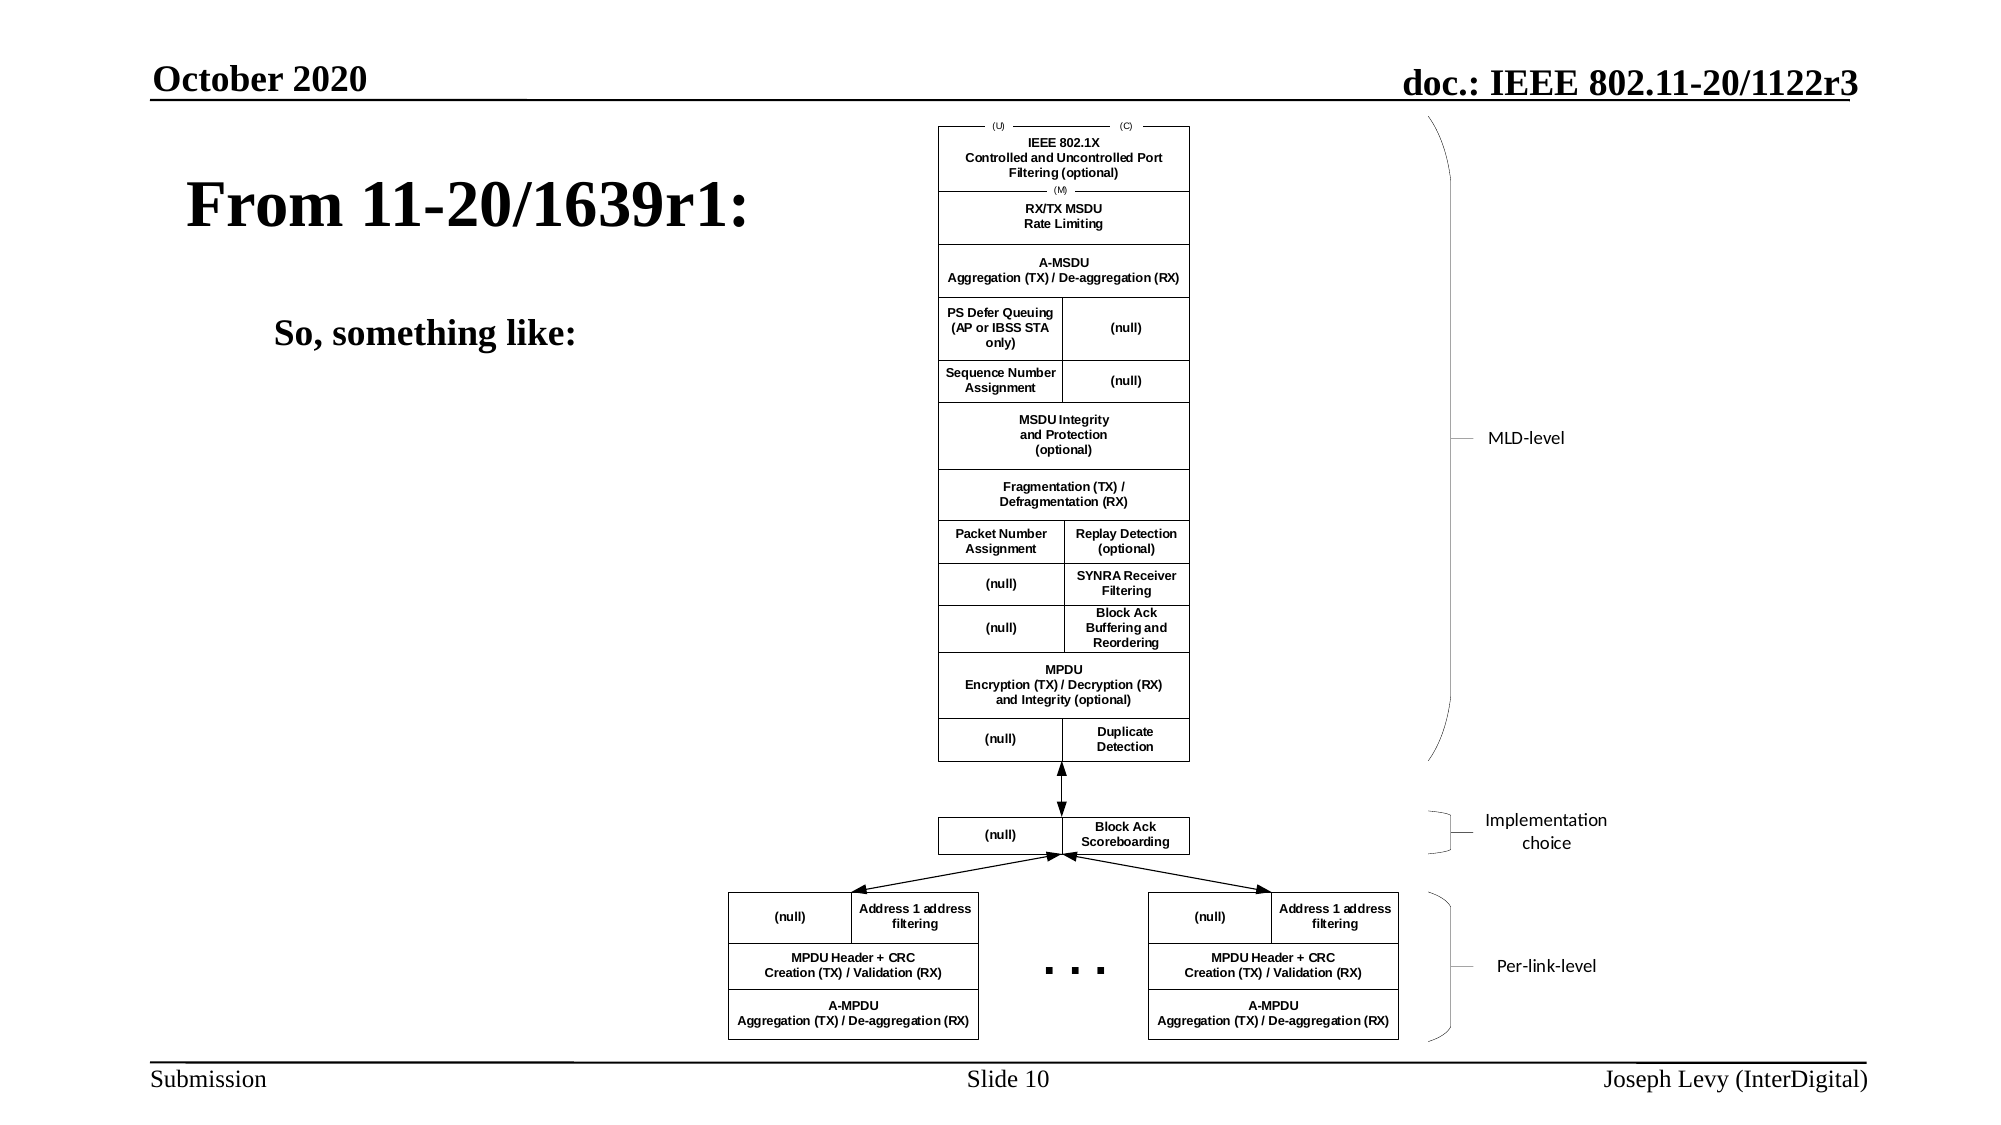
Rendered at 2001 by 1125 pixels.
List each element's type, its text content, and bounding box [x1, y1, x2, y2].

slide_number Slide 10 [950, 1061, 1067, 1123]
title From 11-20/1639r1: [149, 112, 726, 288]
picture [725, 114, 1618, 1043]
footer Joseph Levy (InterDigital) [1171, 1061, 1869, 1093]
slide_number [152, 54, 563, 100]
text_box So, something like: [249, 300, 720, 438]
